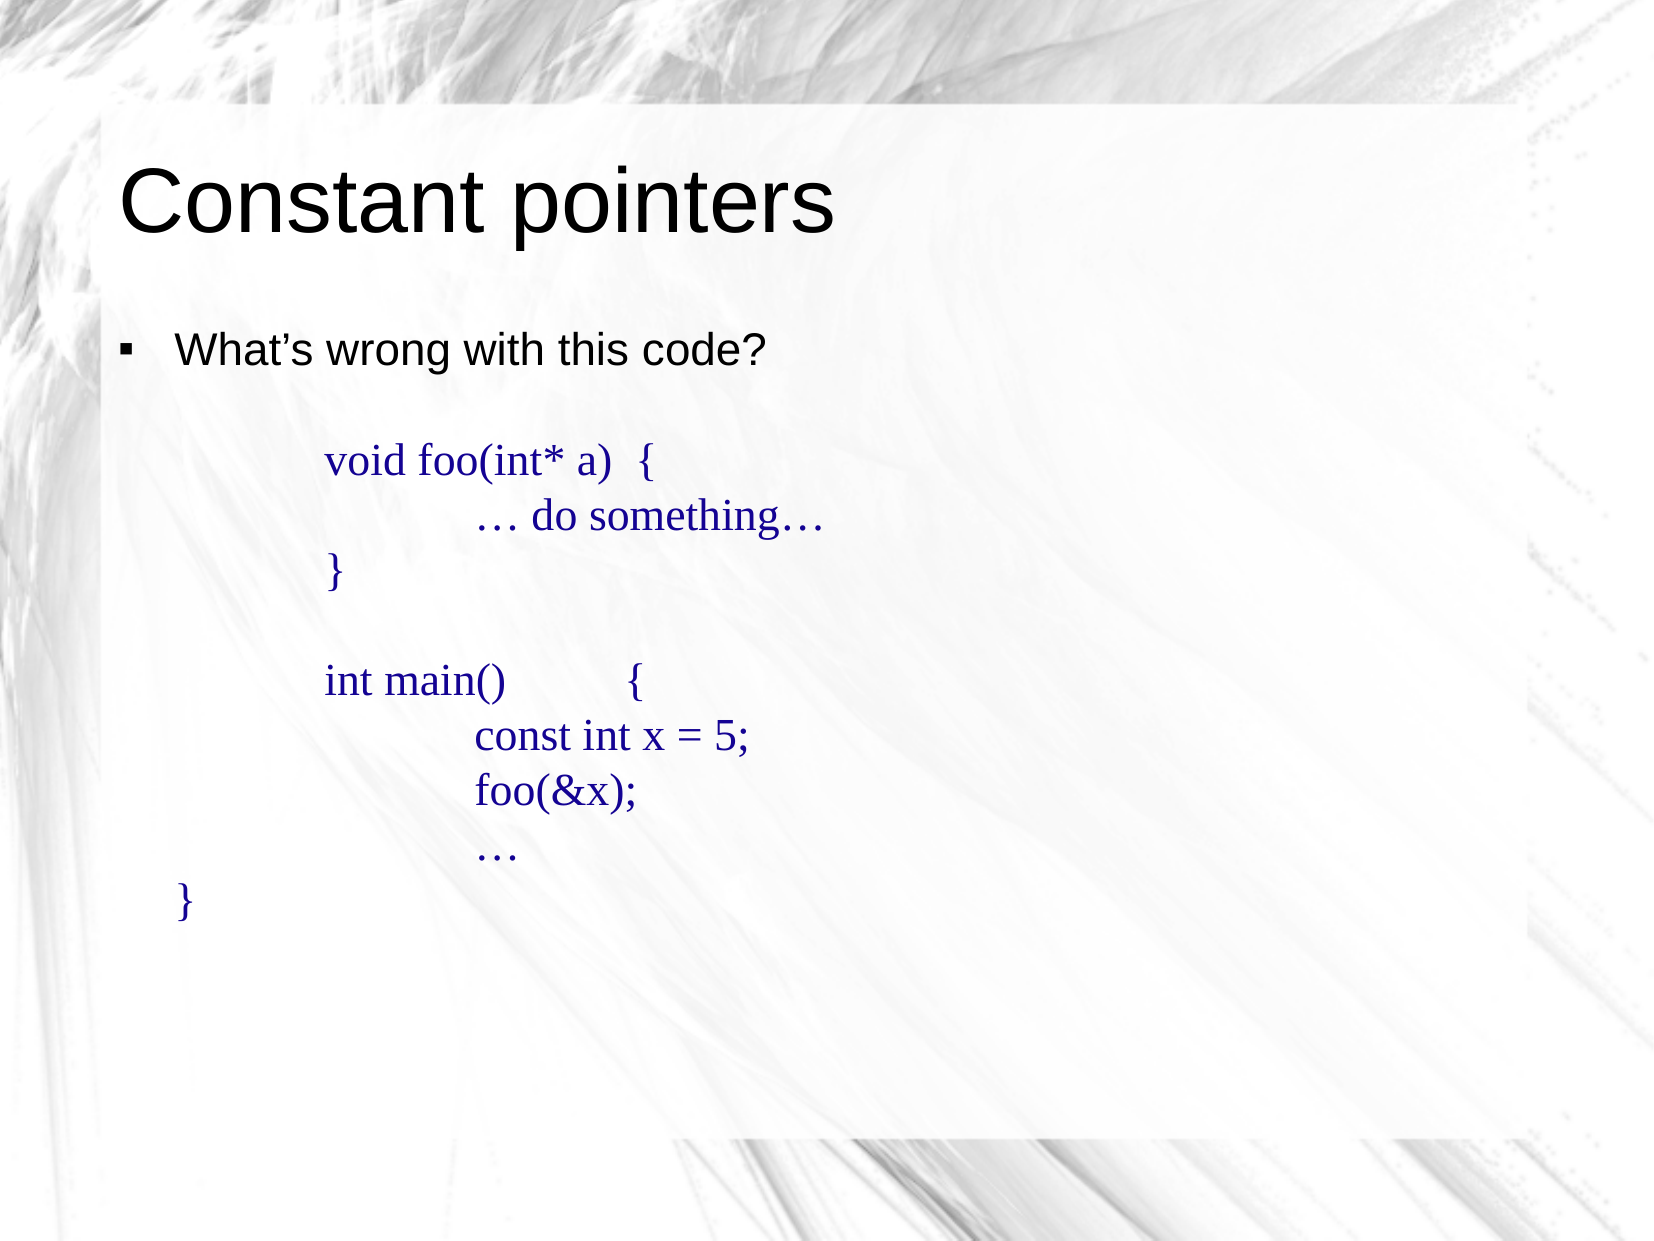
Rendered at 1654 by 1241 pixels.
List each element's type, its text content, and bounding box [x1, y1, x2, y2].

picture [0, 0, 1654, 1241]
title Constant pointers [118, 93, 1506, 299]
list What’s wrong with this code? void foo(int* a) { … do something… } int main() { const int x = 5; foo(&x); … } [118, 319, 1571, 1109]
